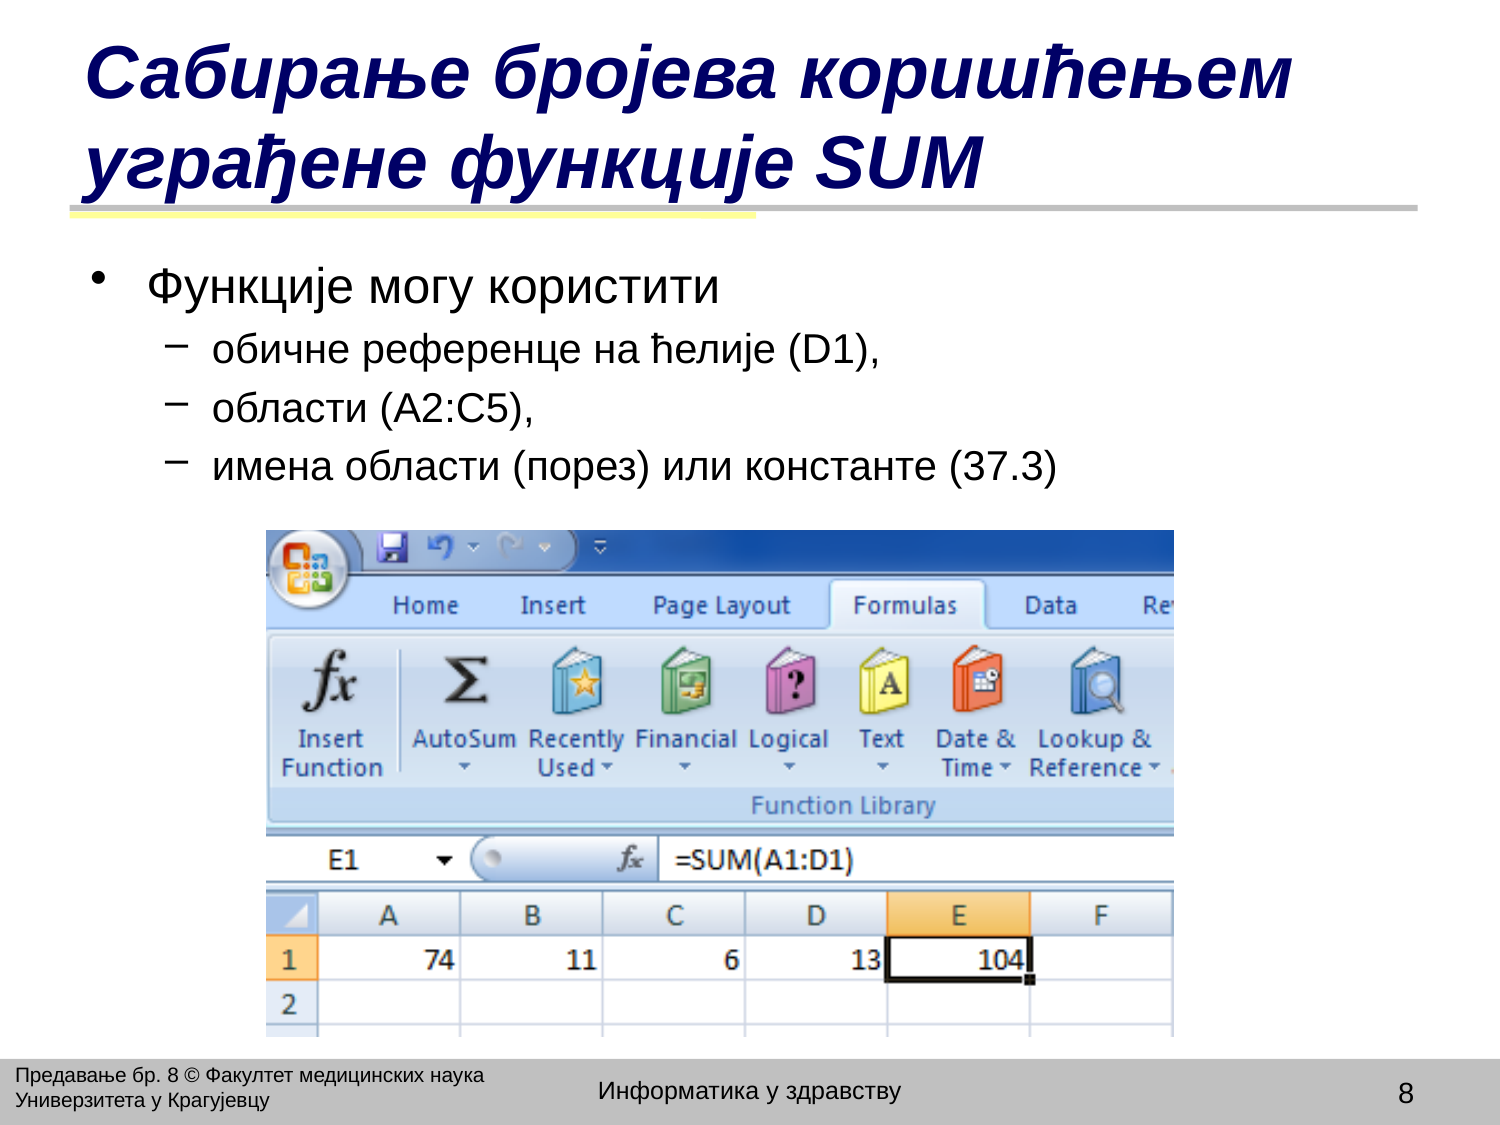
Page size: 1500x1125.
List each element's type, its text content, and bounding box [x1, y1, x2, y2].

slide_number 8 [1079, 1066, 1430, 1125]
list Функције могу користити обичне референце на ћелије (D1), области (А2:C5), имена области (порез) или константе (37.3) [74, 246, 1436, 1023]
title Сабирање бројева коришћењем уграђене функције SUM [69, 19, 1426, 208]
footer Информатика у здравству [512, 1066, 988, 1125]
slide_number Предавање бр. 8 © Факултет медицинских наука Универзитета у Крагујевцу [0, 1053, 626, 1108]
picture [266, 530, 1175, 1037]
